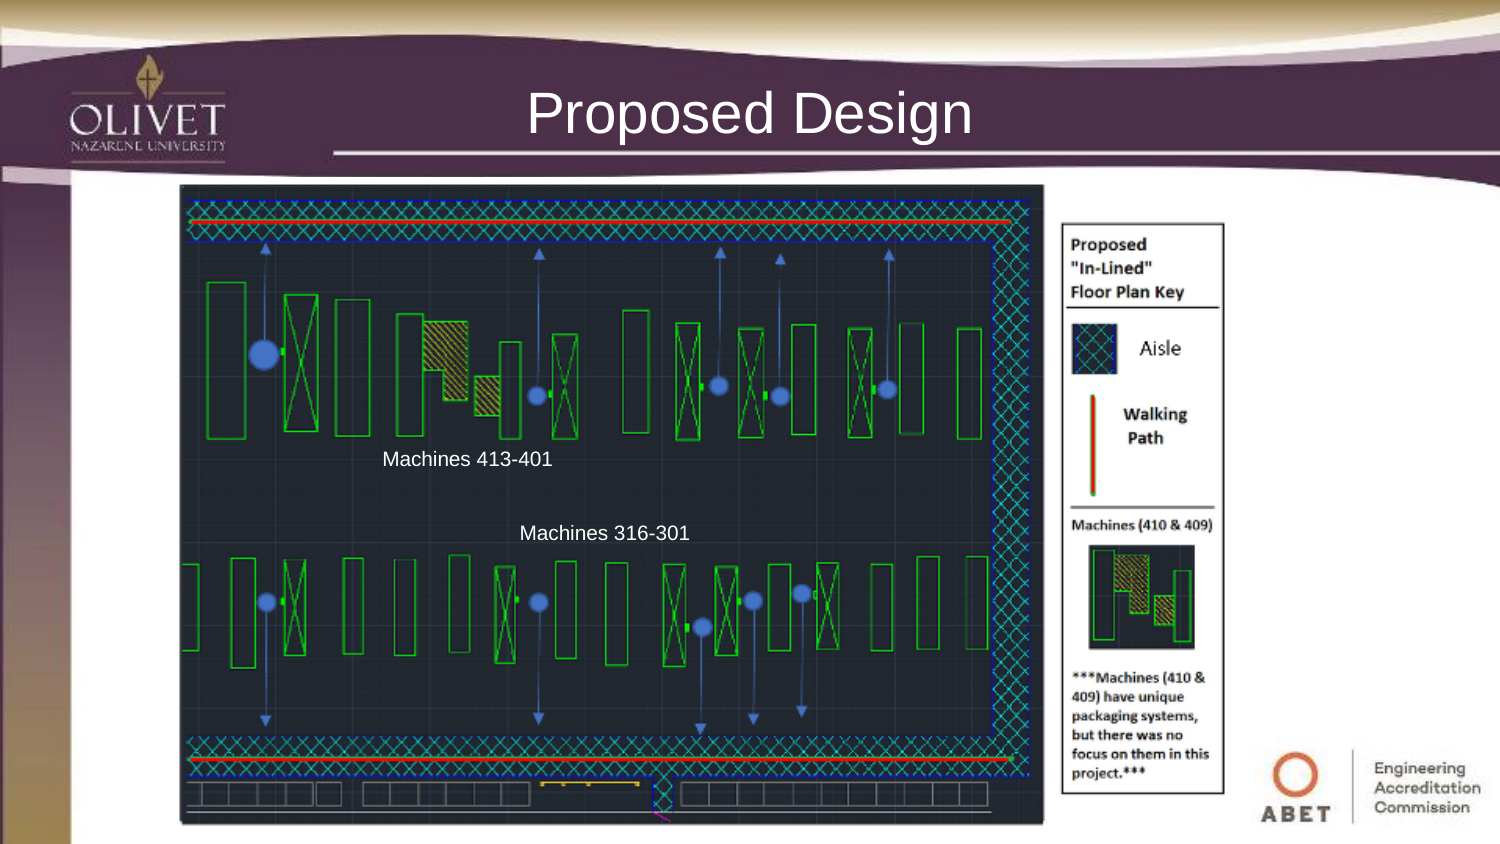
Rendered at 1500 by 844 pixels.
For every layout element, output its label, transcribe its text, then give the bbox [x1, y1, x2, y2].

title Proposed Design [51, 60, 1449, 155]
picture [0, 0, 1500, 844]
